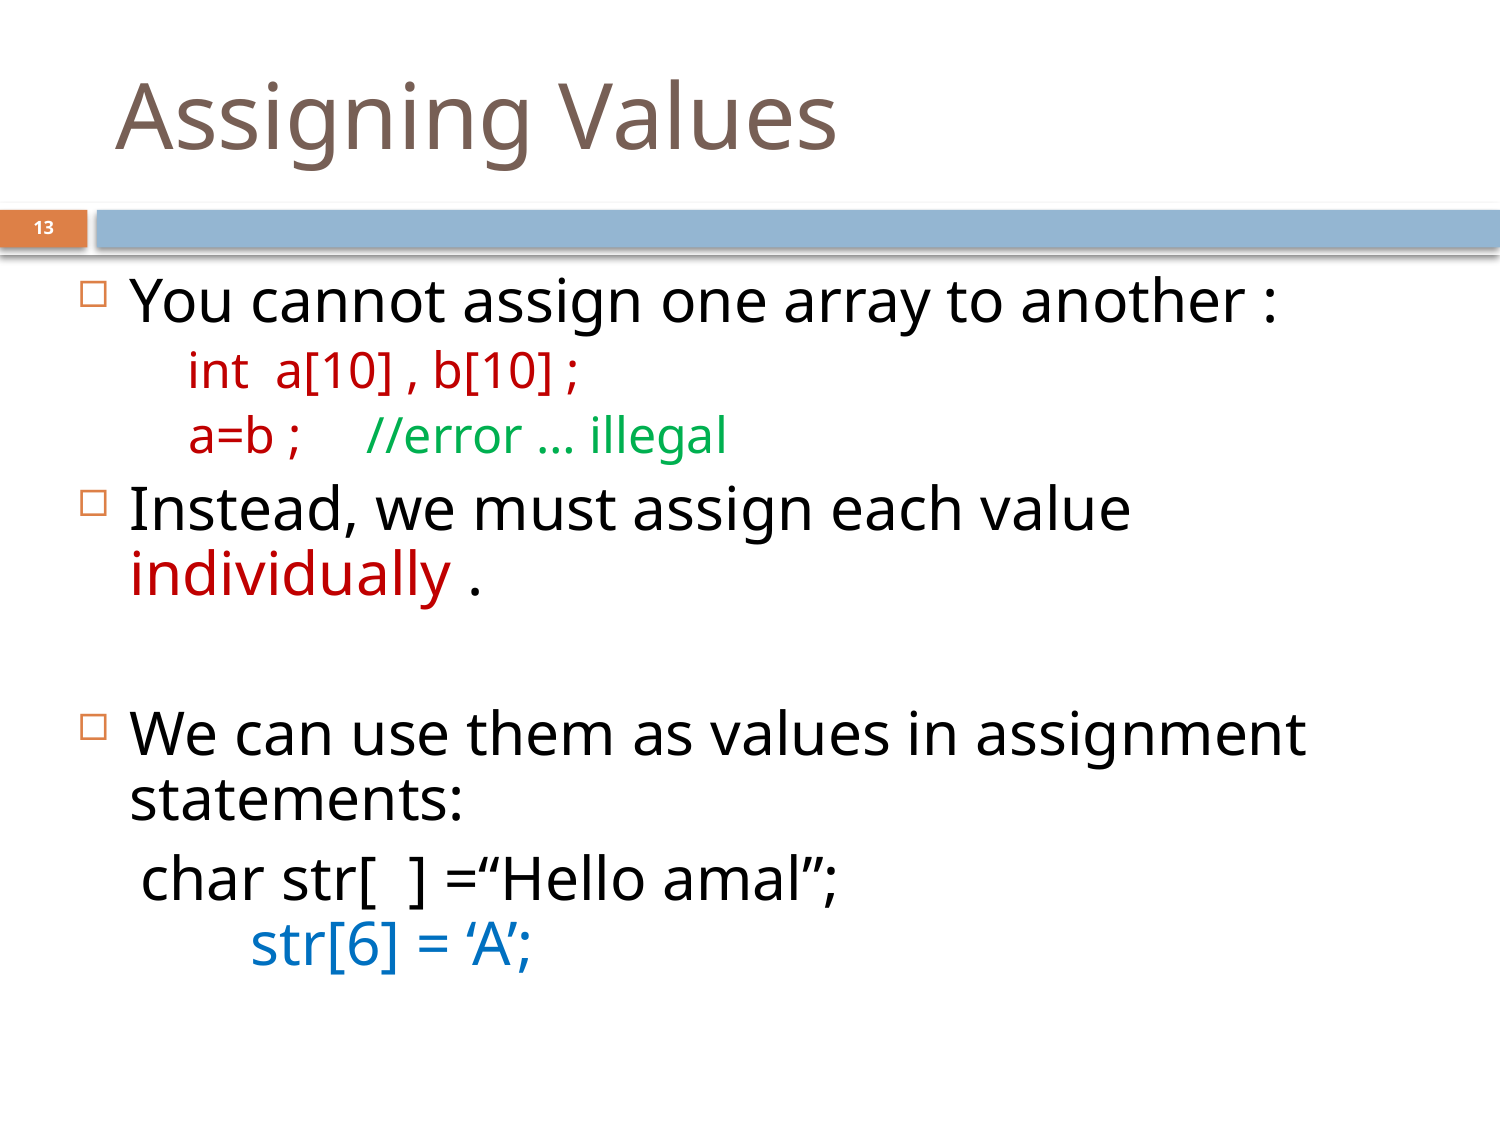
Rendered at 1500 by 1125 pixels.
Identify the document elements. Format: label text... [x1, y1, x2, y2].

slide_number 13 [0, 208, 88, 249]
title Assigning Values [100, 18, 1376, 207]
list You cannot assign one array to another : int a[10] , b[10] ; a=b ; //error … illegal Instead, we must assign each value individually . We can use them as values in assignment statements: char str[ ] =“Hello amal”; str[6] = ‘A’; [62, 262, 1438, 1038]
